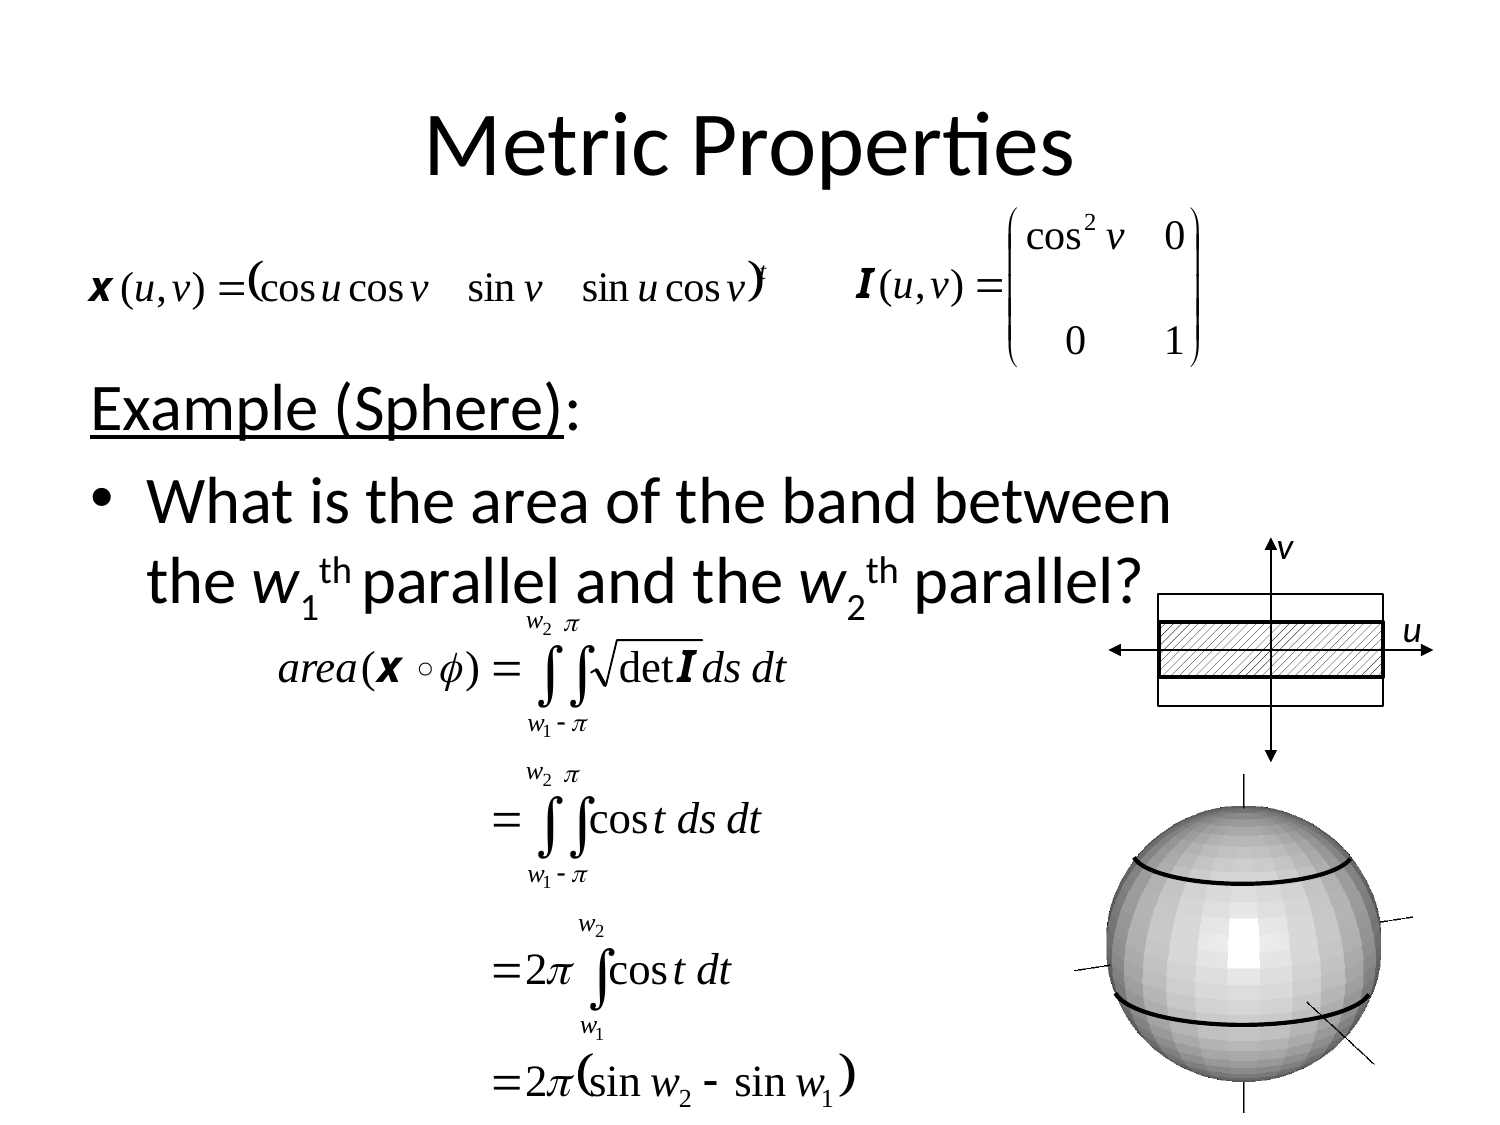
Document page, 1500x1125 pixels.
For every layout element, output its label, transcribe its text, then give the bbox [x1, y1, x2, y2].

picture [1074, 774, 1413, 1113]
text_box u [1387, 598, 1437, 658]
text_box [1276, 592, 1385, 620]
text_box [1157, 620, 1266, 649]
text_box [1156, 659, 1266, 708]
text_box [1156, 592, 1266, 649]
text_box [1157, 659, 1266, 679]
text_box v [1261, 514, 1309, 575]
title Metric Properties [75, 45, 1425, 233]
text_box [1276, 659, 1385, 679]
text_box [1276, 620, 1385, 649]
text_box [1276, 679, 1385, 708]
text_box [270, 600, 857, 1116]
list Example (Sphere): What is the area of the band between the w1th parallel and the w2th parallel? [75, 262, 1425, 1125]
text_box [81, 252, 776, 320]
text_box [853, 199, 1213, 376]
